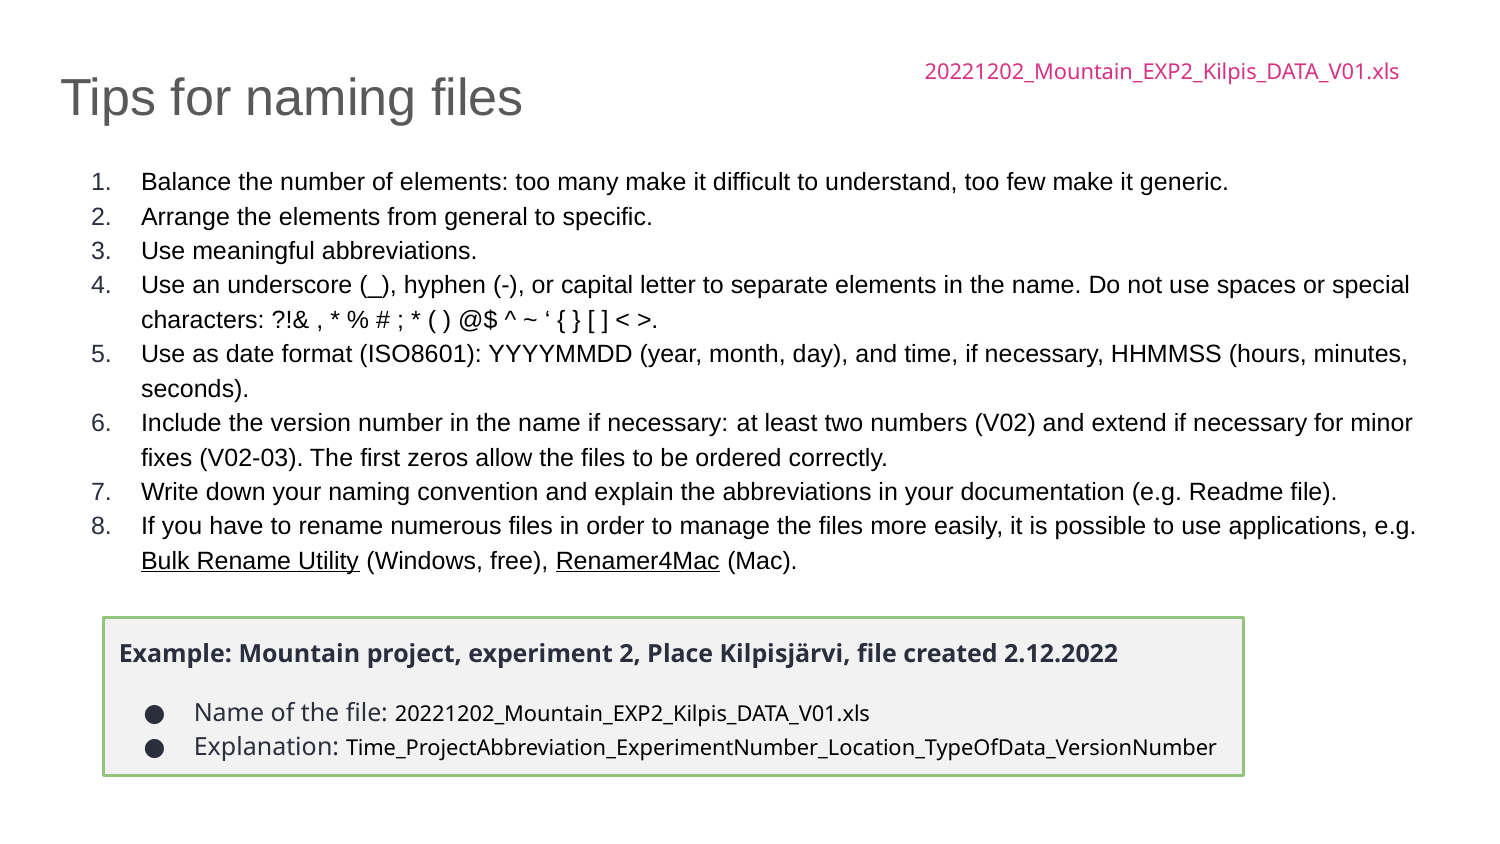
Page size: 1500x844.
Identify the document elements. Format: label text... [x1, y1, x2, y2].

text_box Example: Mountain project, experiment 2, Place Kilpisjärvi, file created 2.12.2022 Name of the file: 20221202_Mountain_EXP2_Kilpis_DATA_V01.xls Explanation: Time_ProjectAbbreviation_ExperimentNumber_Location_TypeOfData_VersionNumber [103, 617, 1244, 776]
list Balance the number of elements: too many make it difficult to understand, too few make it generic. Arrange the elements from general to specific. Use meaningful abbreviations. Use an underscore (_), hyphen (-), or capital letter to separate elements in the name. Do not use spaces or special characters: ?!& , * % # ; * ( ) @$ ^ ~ ‘ { } [ ] < >. Use as date format (ISO8601): YYYYMMDD (year, month, day), and time, if necessary, HHMMSS (hours, minutes, seconds). Include the version number in the name if necessary: ​​at least two numbers (V02) and extend if necessary for minor fixes (V02-03). The first zeros allow the files to be ordered correctly. Write down your naming convention and explain the abbreviations in your documentation (e.g. Readme file). If you have to rename numerous files in order to manage the files more easily, it is possible to use applications, e.g. Bulk Rename Utility (Windows, free), Renamer4Mac (Mac). [51, 146, 1449, 656]
text_box 20221202_Mountain_EXP2_Kilpis_DATA_V01.xls [909, 38, 1463, 99]
title Tips for naming files [44, 38, 1443, 133]
